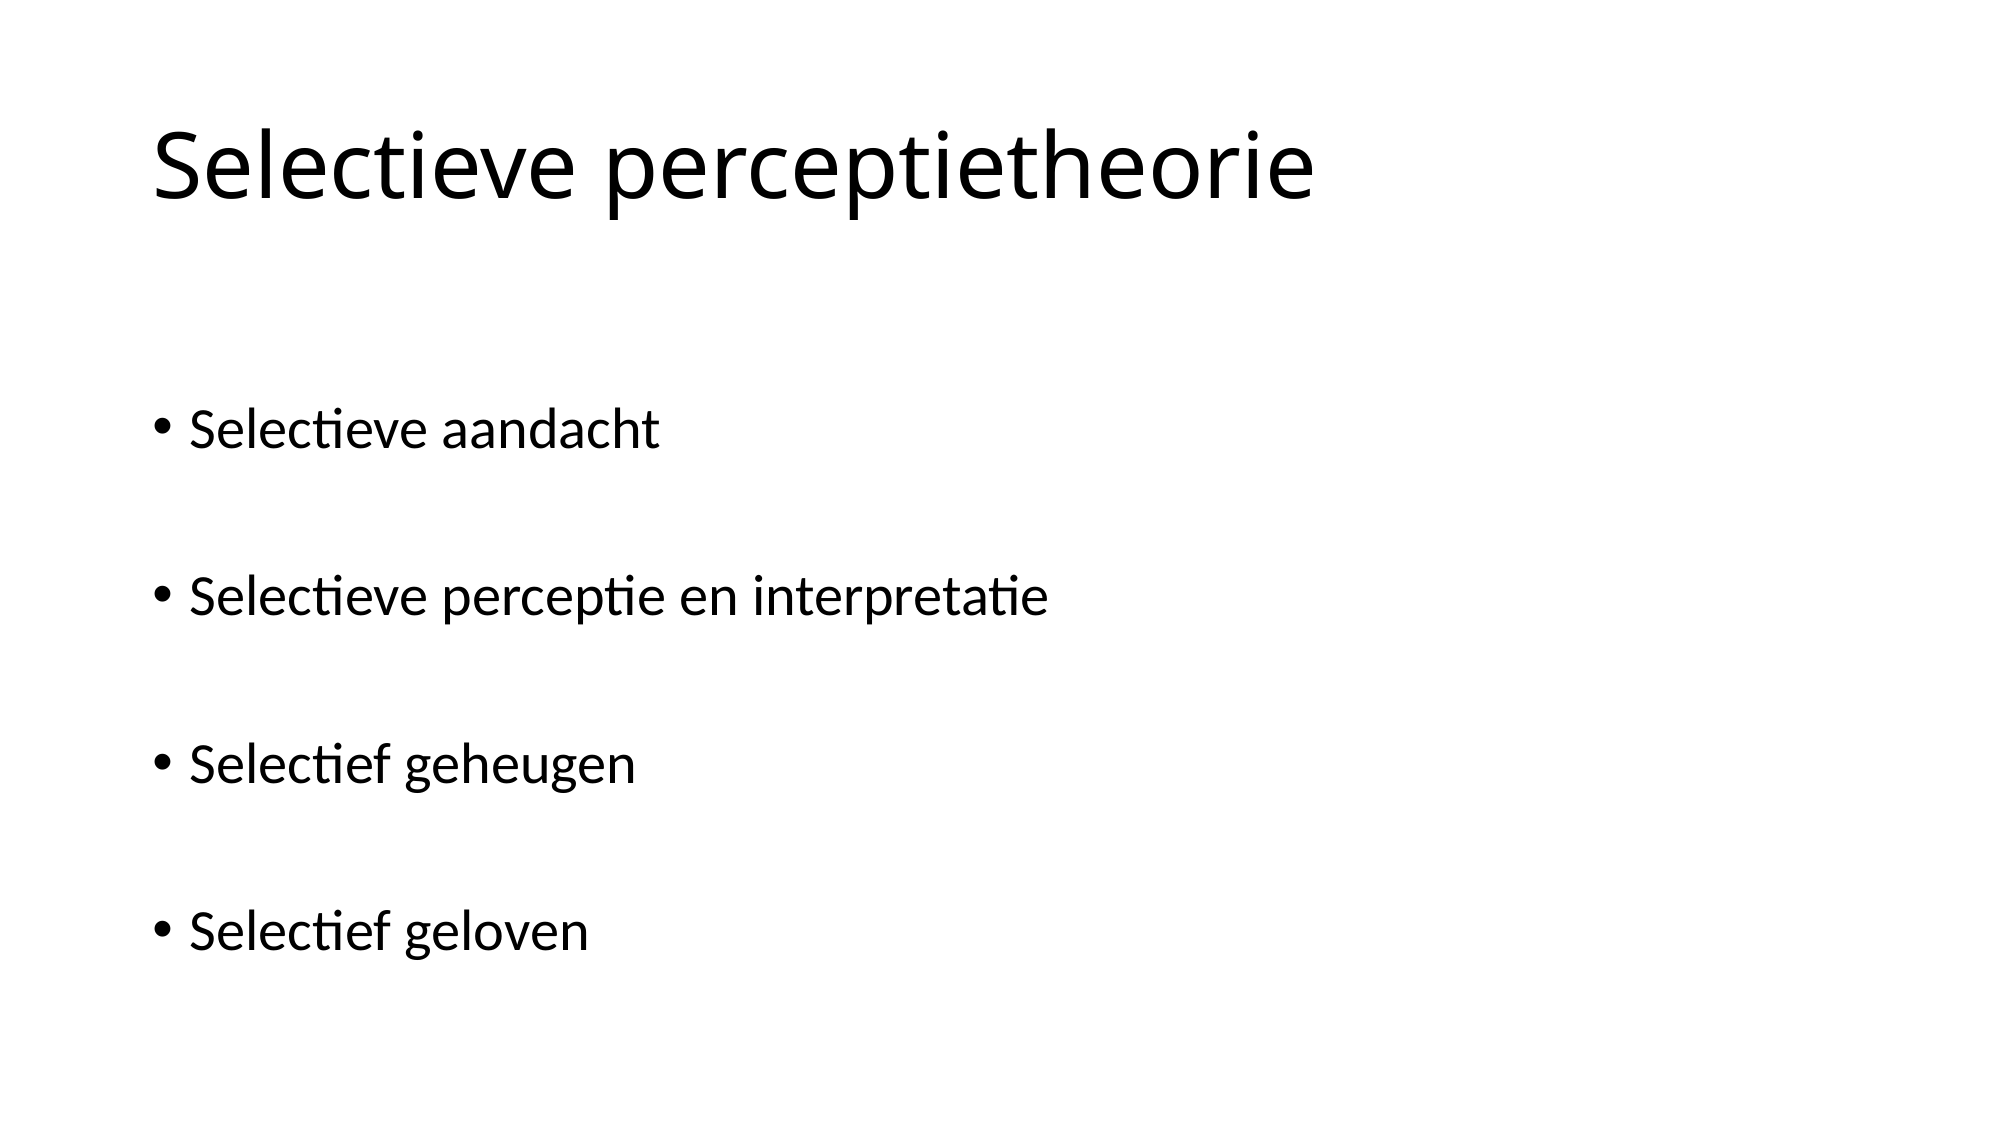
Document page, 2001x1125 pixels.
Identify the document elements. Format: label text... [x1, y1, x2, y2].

list Selectieve aandacht Selectieve perceptie en interpretatie Selectief geheugen Selectief geloven [137, 299, 1863, 1014]
title Selectieve perceptietheorie [137, 59, 1863, 278]
